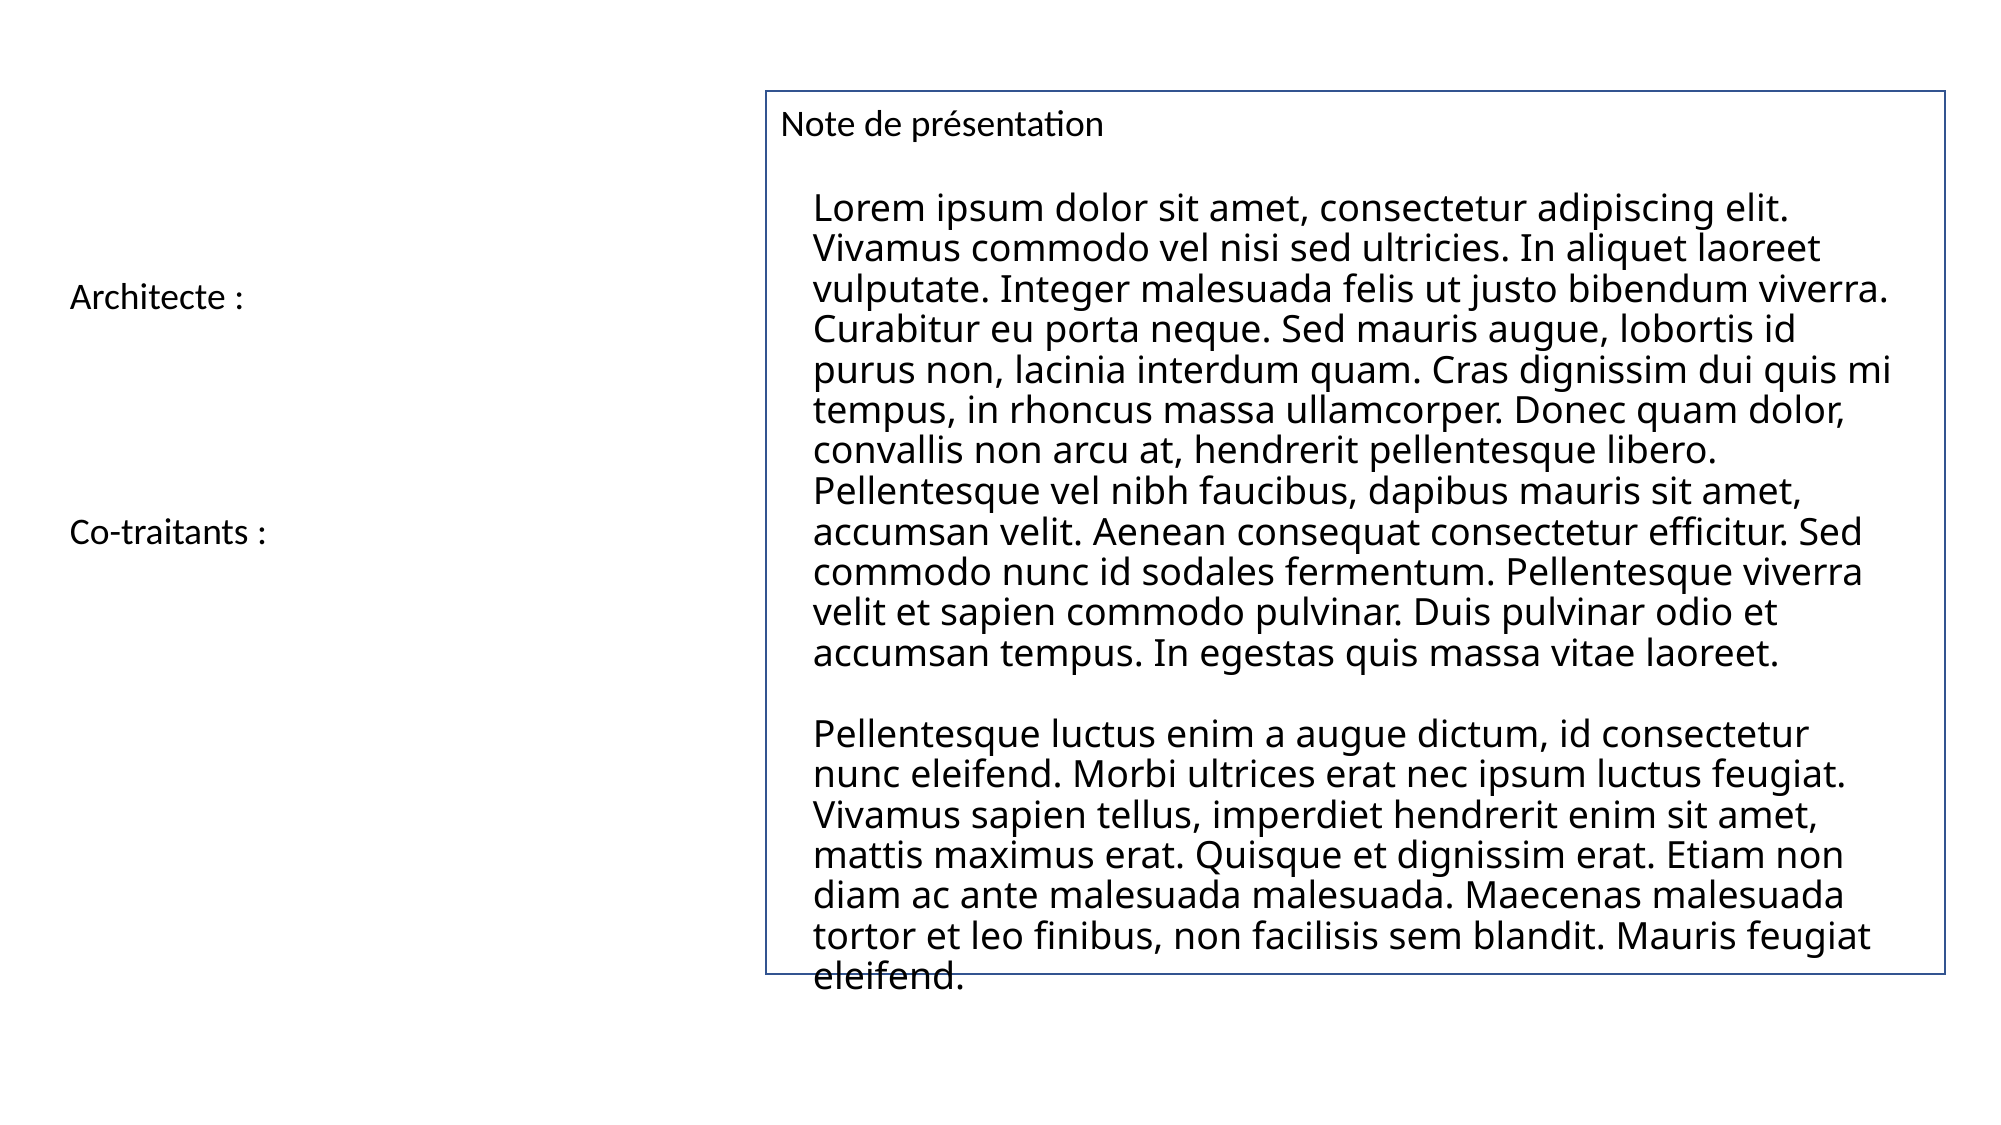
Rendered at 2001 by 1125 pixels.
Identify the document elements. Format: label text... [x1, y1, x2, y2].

list Lorem ipsum dolor sit amet, consectetur adipiscing elit. Vivamus commodo vel nisi sed ultricies. In aliquet laoreet vulputate. Integer malesuada felis ut justo bibendum viverra. Curabitur eu porta neque. Sed mauris augue, lobortis id purus non, lacinia interdum quam. Cras dignissim dui quis mi tempus, in rhoncus massa ullamcorper. Donec quam dolor, convallis non arcu at, hendrerit pellentesque libero. Pellentesque vel nibh faucibus, dapibus mauris sit amet, accumsan velit. Aenean consequat consectetur efficitur. Sed commodo nunc id sodales fermentum. Pellentesque viverra velit et sapien commodo pulvinar. Duis pulvinar odio et accumsan tempus. In egestas quis massa vitae laoreet. Pellentesque luctus enim a augue dictum, id consectetur nunc eleifend. Morbi ultrices erat nec ipsum luctus feugiat. Vivamus sapien tellus, imperdiet hendrerit enim sit amet, mattis maximus erat. Quisque et dignissim erat. Etiam non diam ac ante malesuada malesuada. Maecenas malesuada tortor et leo finibus, non facilisis sem blandit. Mauris feugiat eleifend. [765, 188, 1945, 975]
